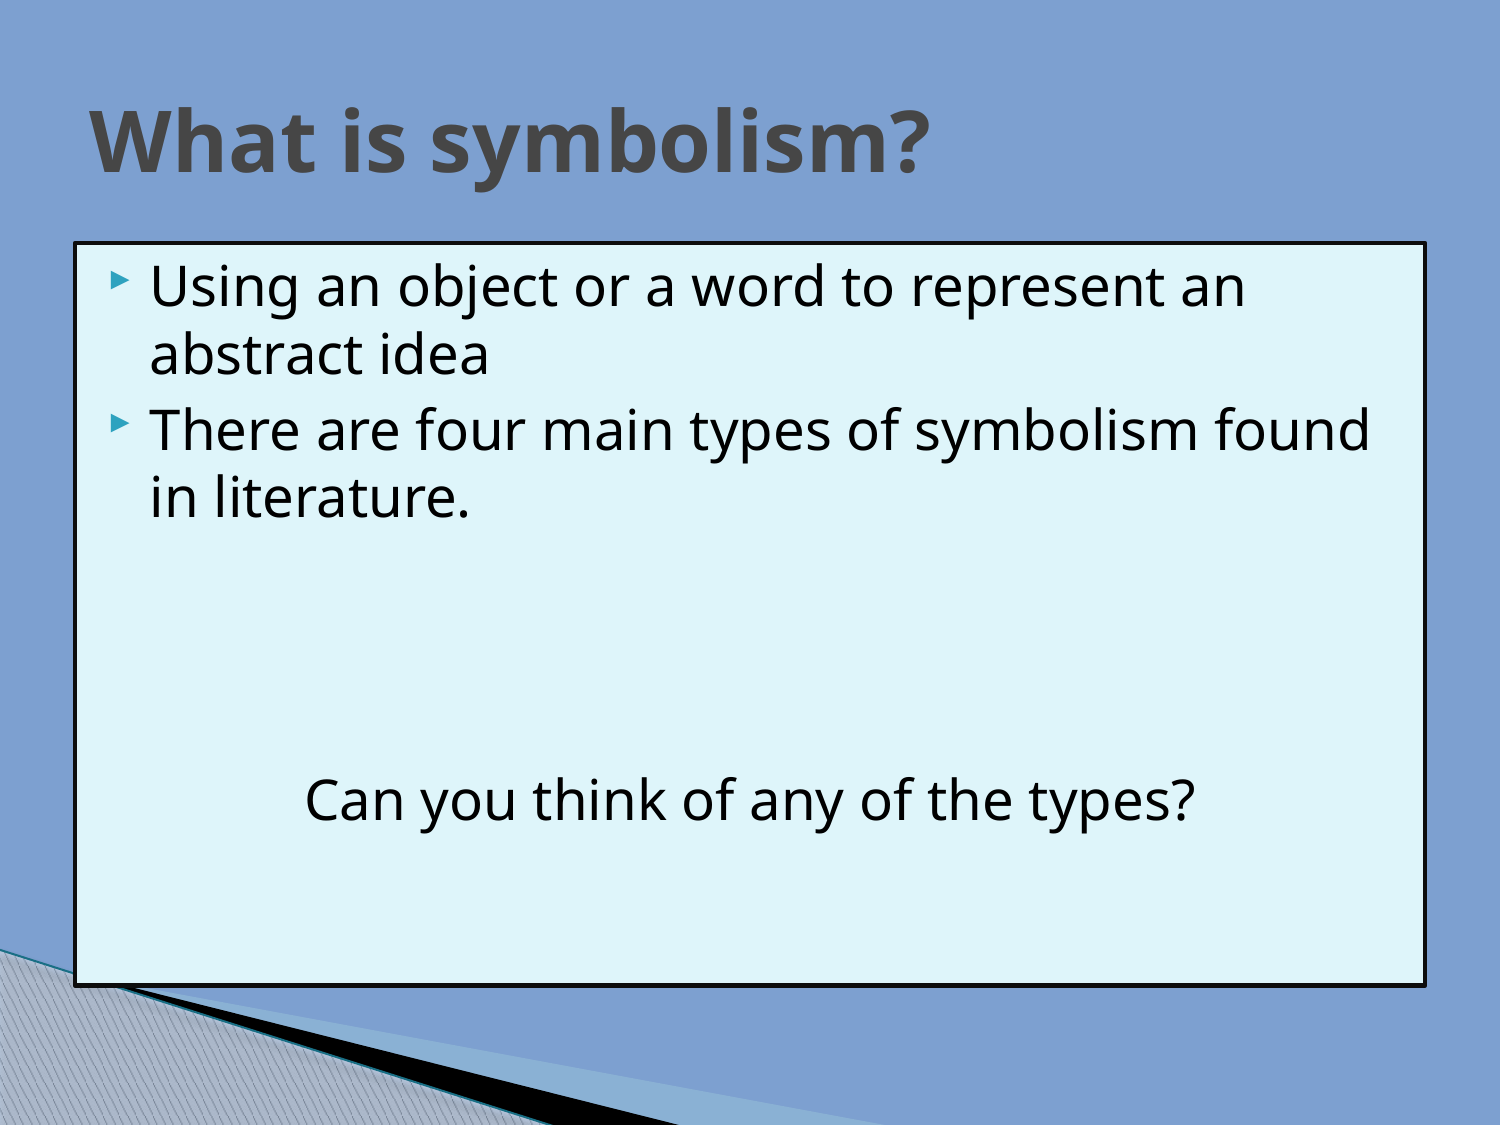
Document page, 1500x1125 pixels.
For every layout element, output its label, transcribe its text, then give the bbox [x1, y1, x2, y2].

title What is symbolism? [75, 45, 1425, 233]
list Using an object or a word to represent an abstract idea There are four main types of symbolism found in literature. Can you think of any of the types? [75, 243, 1425, 986]
